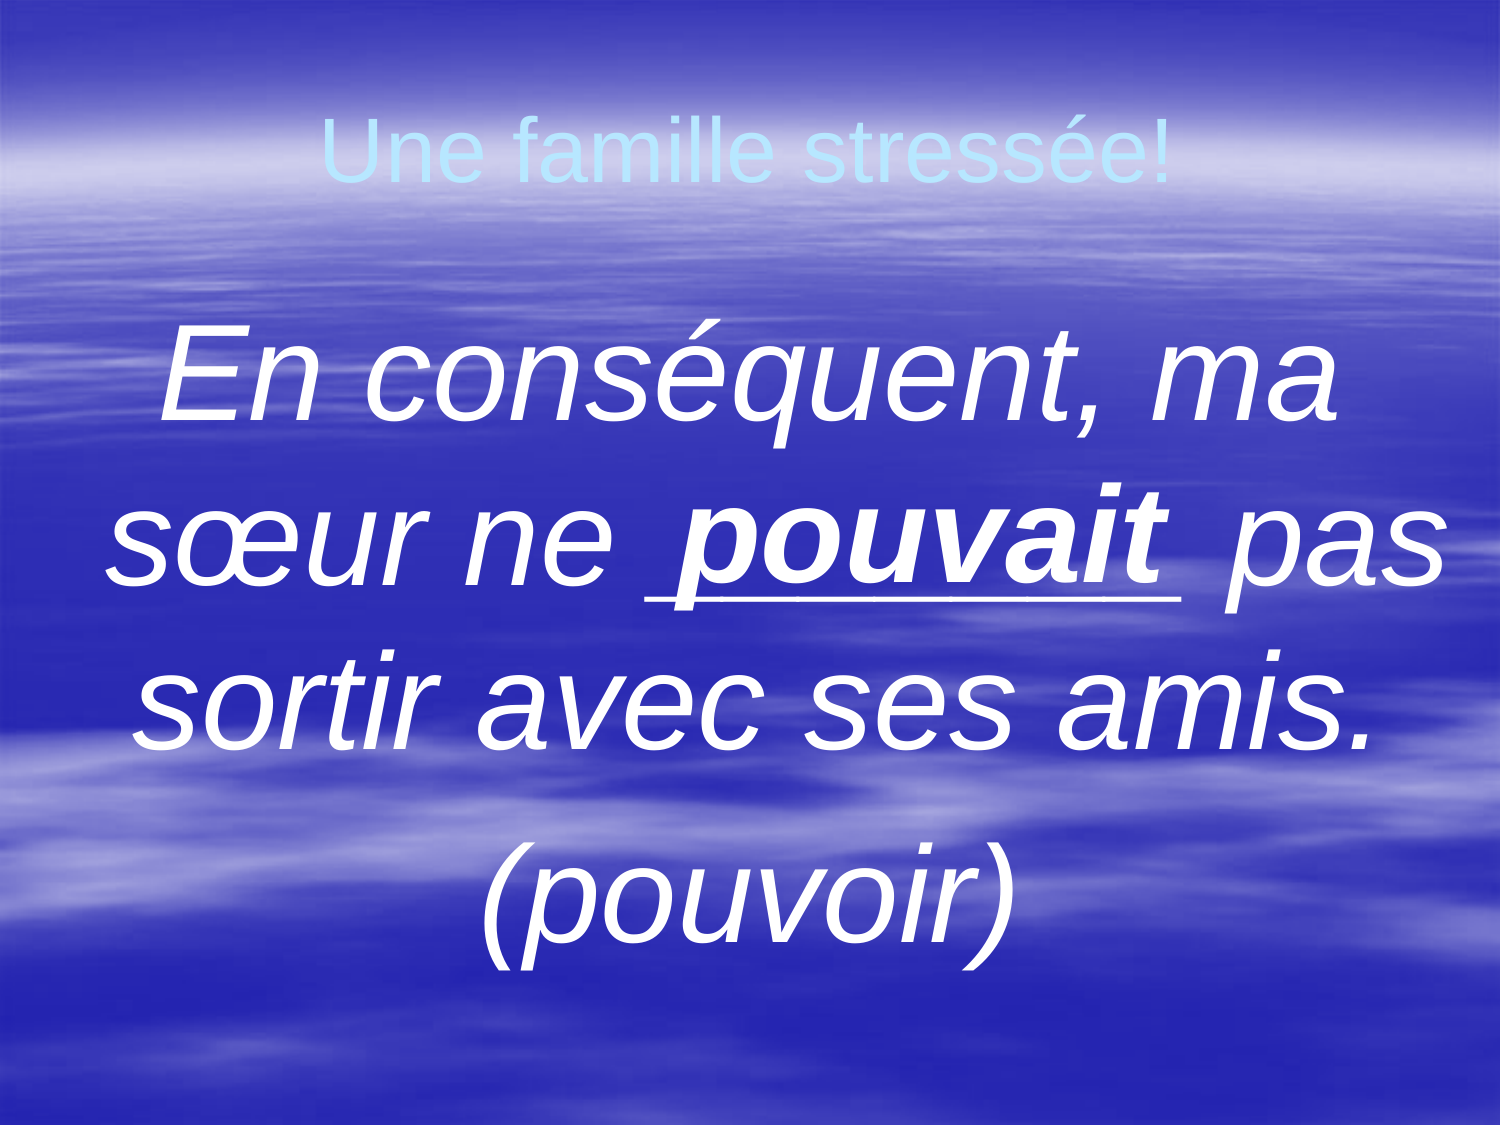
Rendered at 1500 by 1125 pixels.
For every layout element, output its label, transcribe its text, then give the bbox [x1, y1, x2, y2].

list En conséquent, ma sœur ne _______ pas sortir avec ses amis. (pouvoir) [0, 275, 1500, 723]
title Une famille stressée! [49, 37, 1446, 255]
text_box pouvait [662, 437, 1188, 636]
